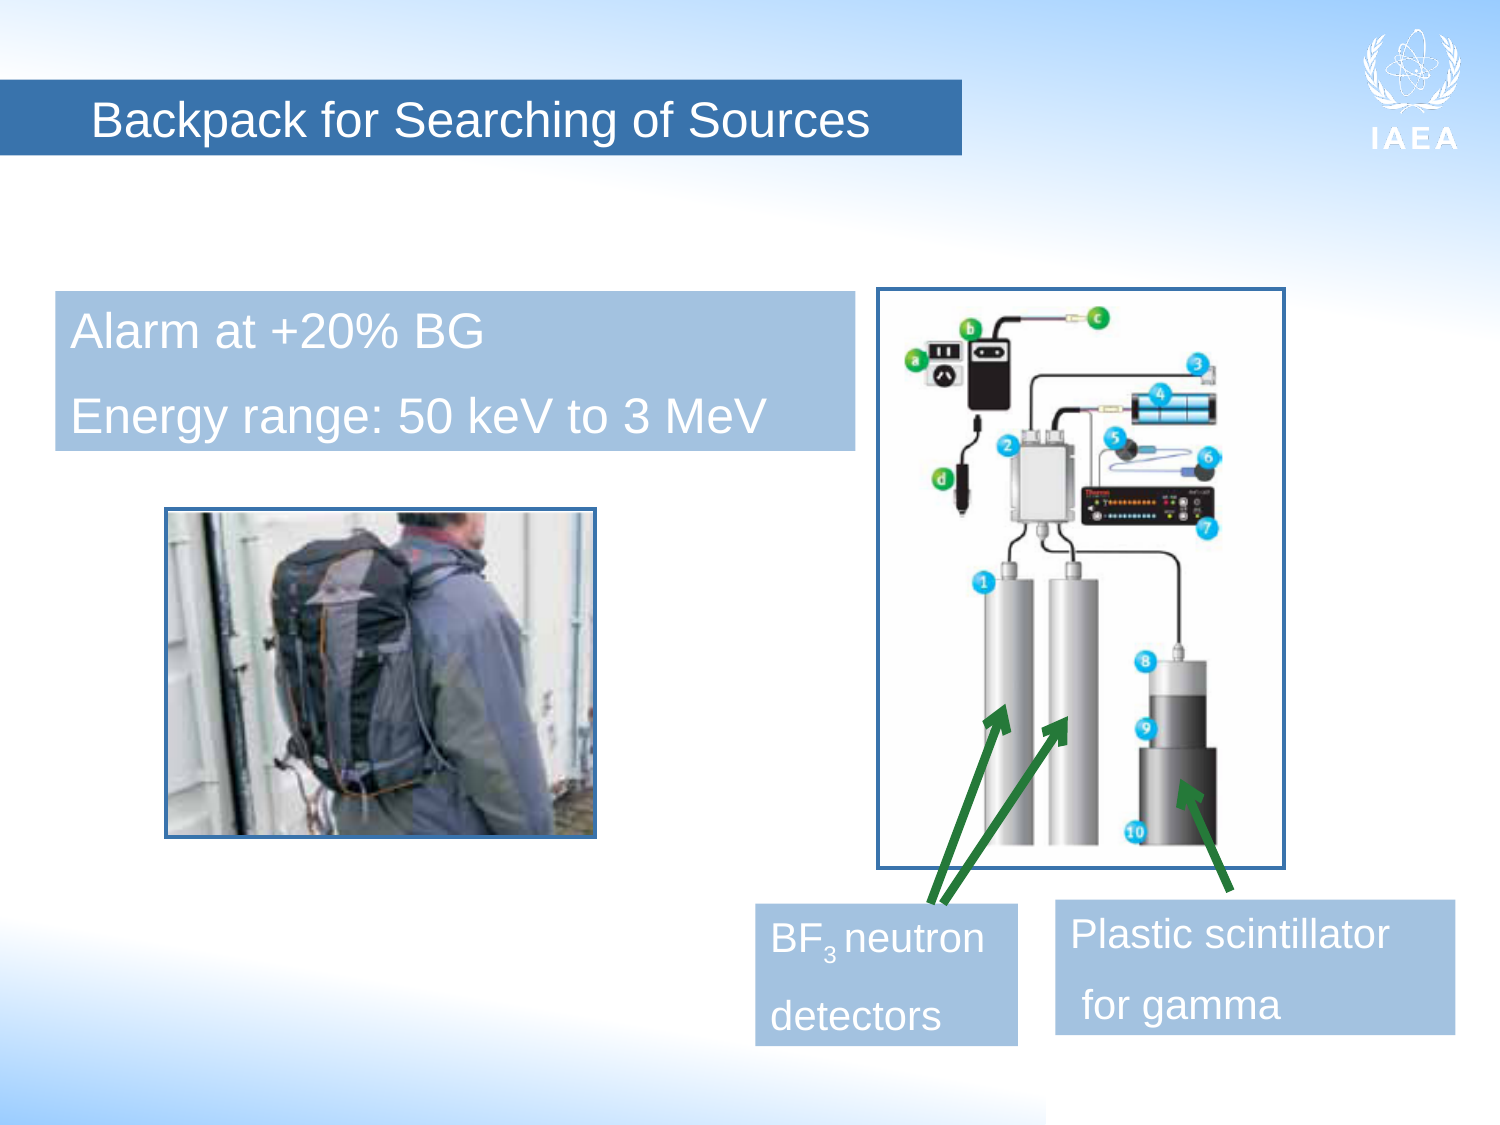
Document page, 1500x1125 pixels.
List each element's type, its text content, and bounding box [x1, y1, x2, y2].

picture [880, 290, 1283, 867]
picture [167, 510, 594, 836]
text_box Alarm at +20% BG Energy range: 50 keV to 3 MeV [55, 291, 856, 451]
text_box BF3 neutron detectors [755, 903, 1018, 1047]
text_box Backpack for Searching of Sources [0, 78, 964, 158]
picture [1363, 29, 1461, 149]
text_box Plastic scintillator for gamma [1055, 899, 1456, 1036]
